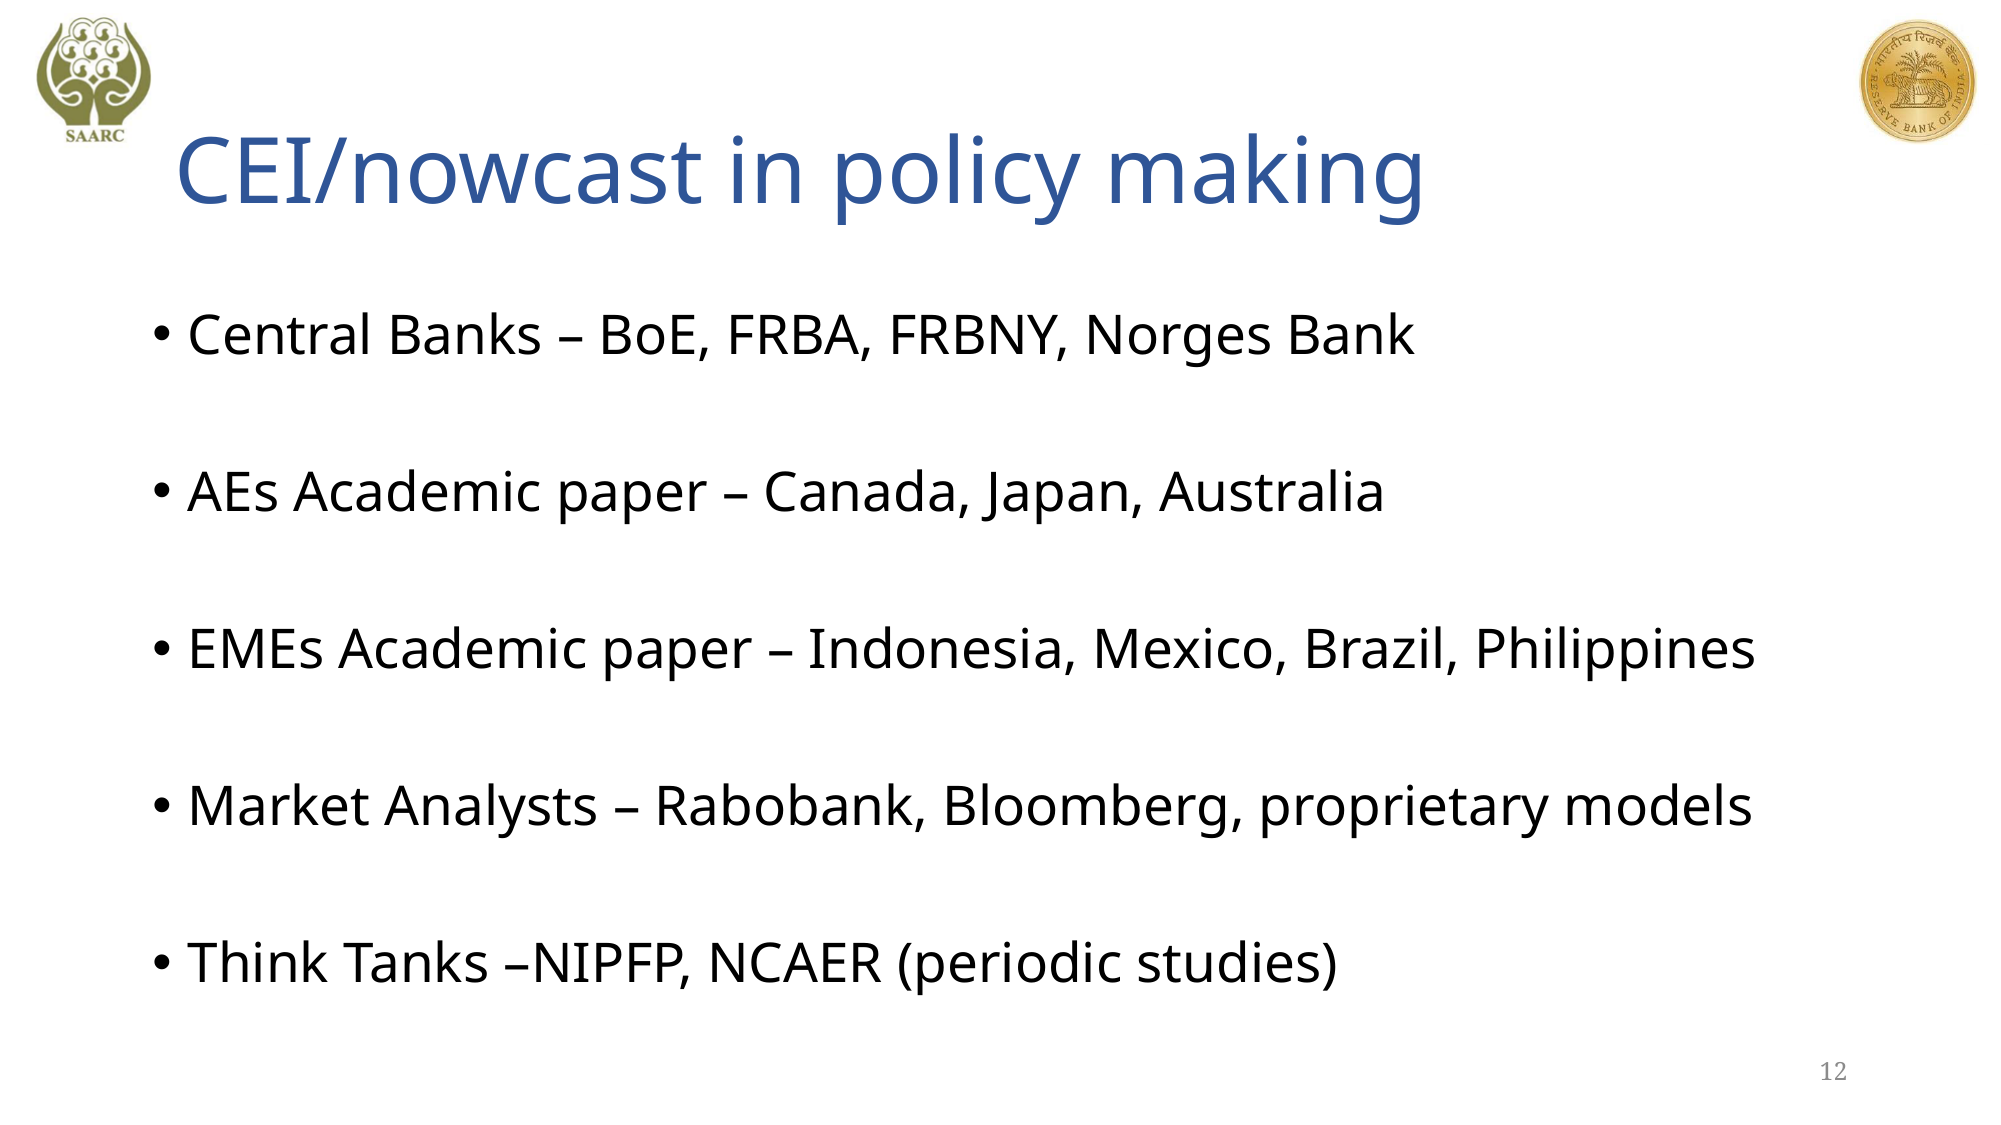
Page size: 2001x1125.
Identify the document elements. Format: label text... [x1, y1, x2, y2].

list Central Banks – BoE, FRBA, FRBNY, Norges Bank AEs Academic paper – Canada, Japan, Australia EMEs Academic paper – Indonesia, Mexico, Brazil, Philippines Market Analysts – Rabobank, Bloomberg, proprietary models Think Tanks –NIPFP, NCAER (periodic studies) [137, 299, 1863, 1014]
picture [26, 13, 160, 149]
slide_number 12 [1412, 1042, 1863, 1103]
picture [1832, 13, 1997, 145]
title CEI/nowcast in policy making [159, 65, 1885, 283]
